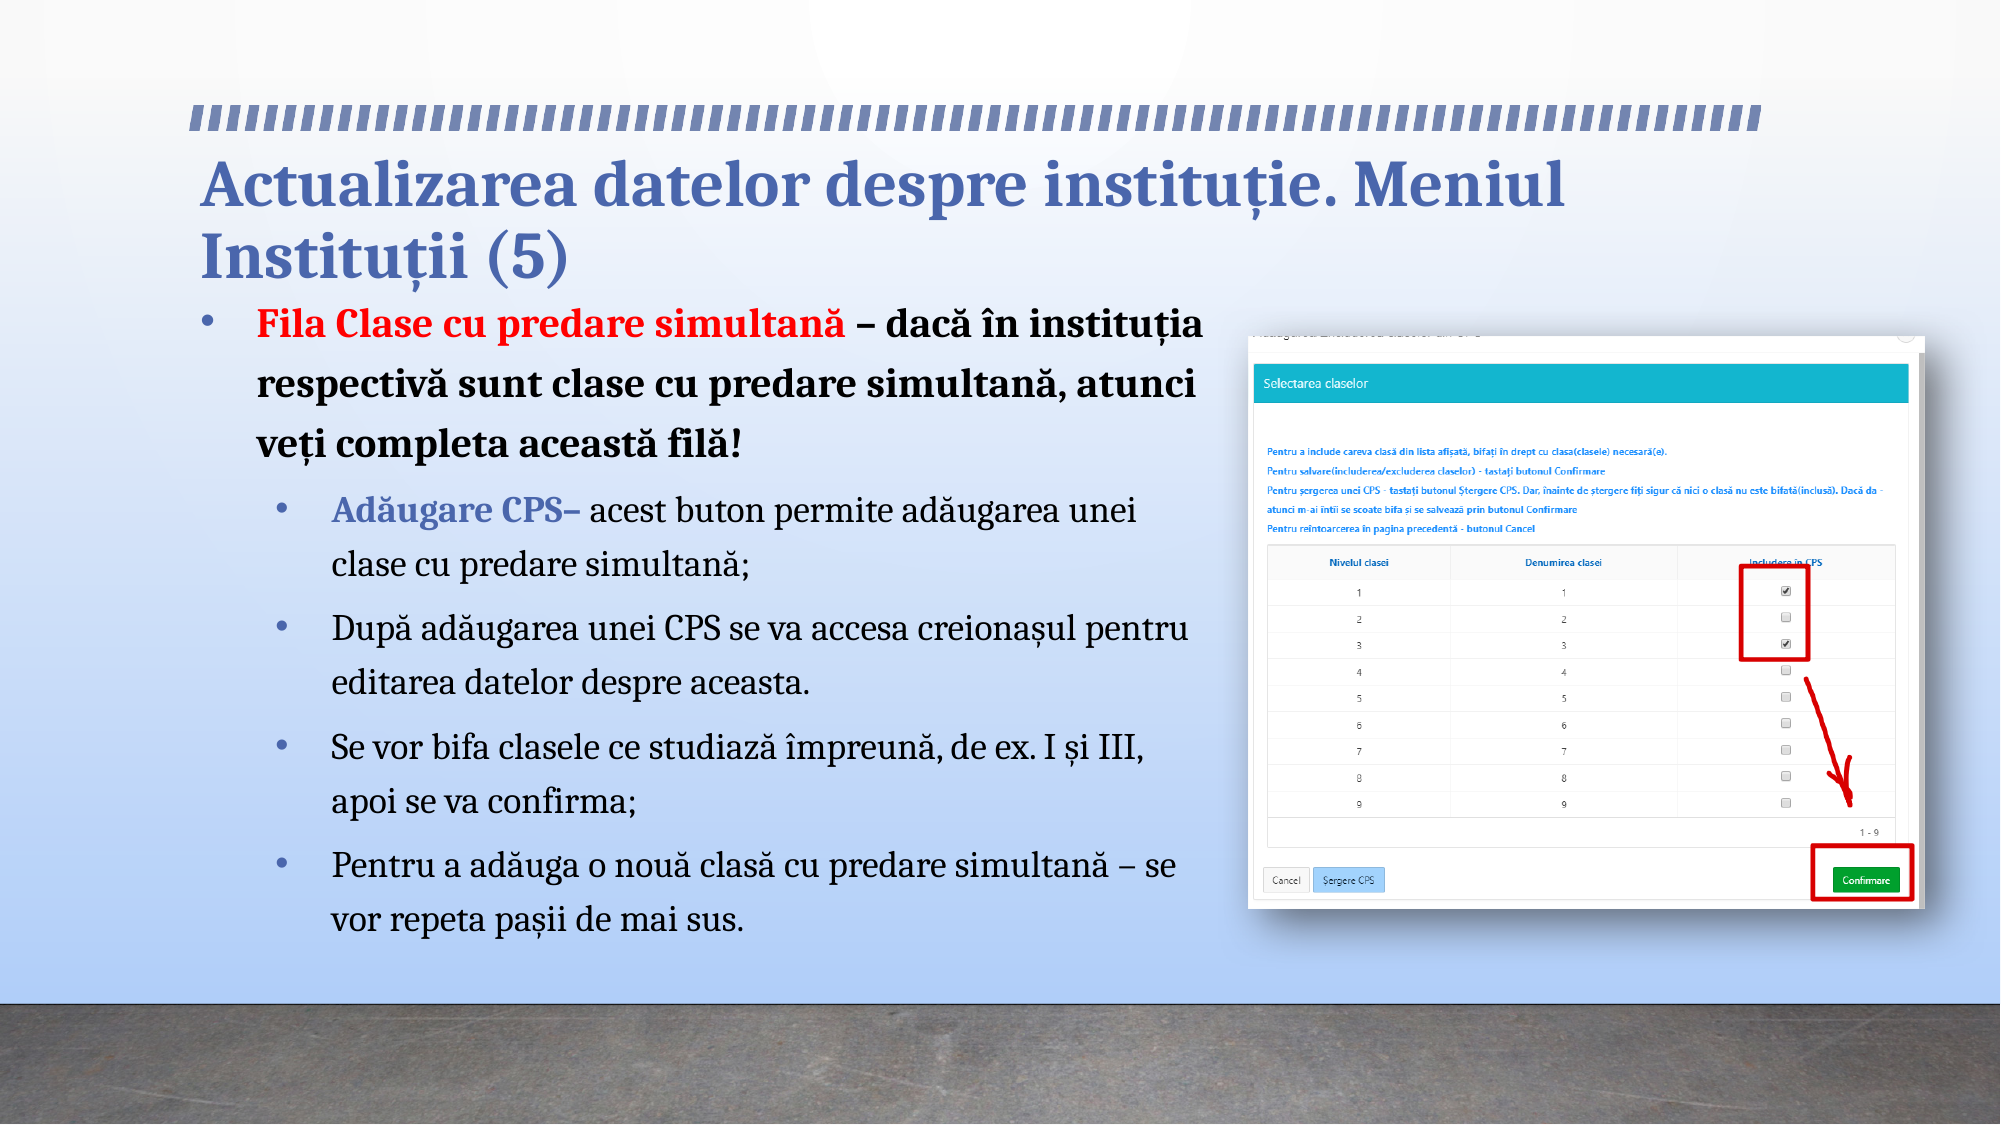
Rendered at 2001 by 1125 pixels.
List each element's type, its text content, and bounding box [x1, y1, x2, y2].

list Fila Clase cu predare simultană – dacă în instituția respectivă sunt clase cu predare simultană, atunci veți completa această filă! Adăugare CPS– acest buton permite adăugarea unei clase cu predare simultană; După adăugarea unei CPS se va accesa creionașul pentru editarea datelor despre aceasta. Se vor bifa clasele ce studiază împreună, de ex. I și III, apoi se va confirma; Pentru a adăuga o nouă clasă cu predare simultană – se vor repeta pașii de mai sus. [185, 277, 1222, 1008]
picture [1247, 335, 1926, 910]
title Actualizarea datelor despre instituție. Meniul Instituții (5) [185, 141, 1761, 314]
picture [0, 1004, 2000, 1124]
